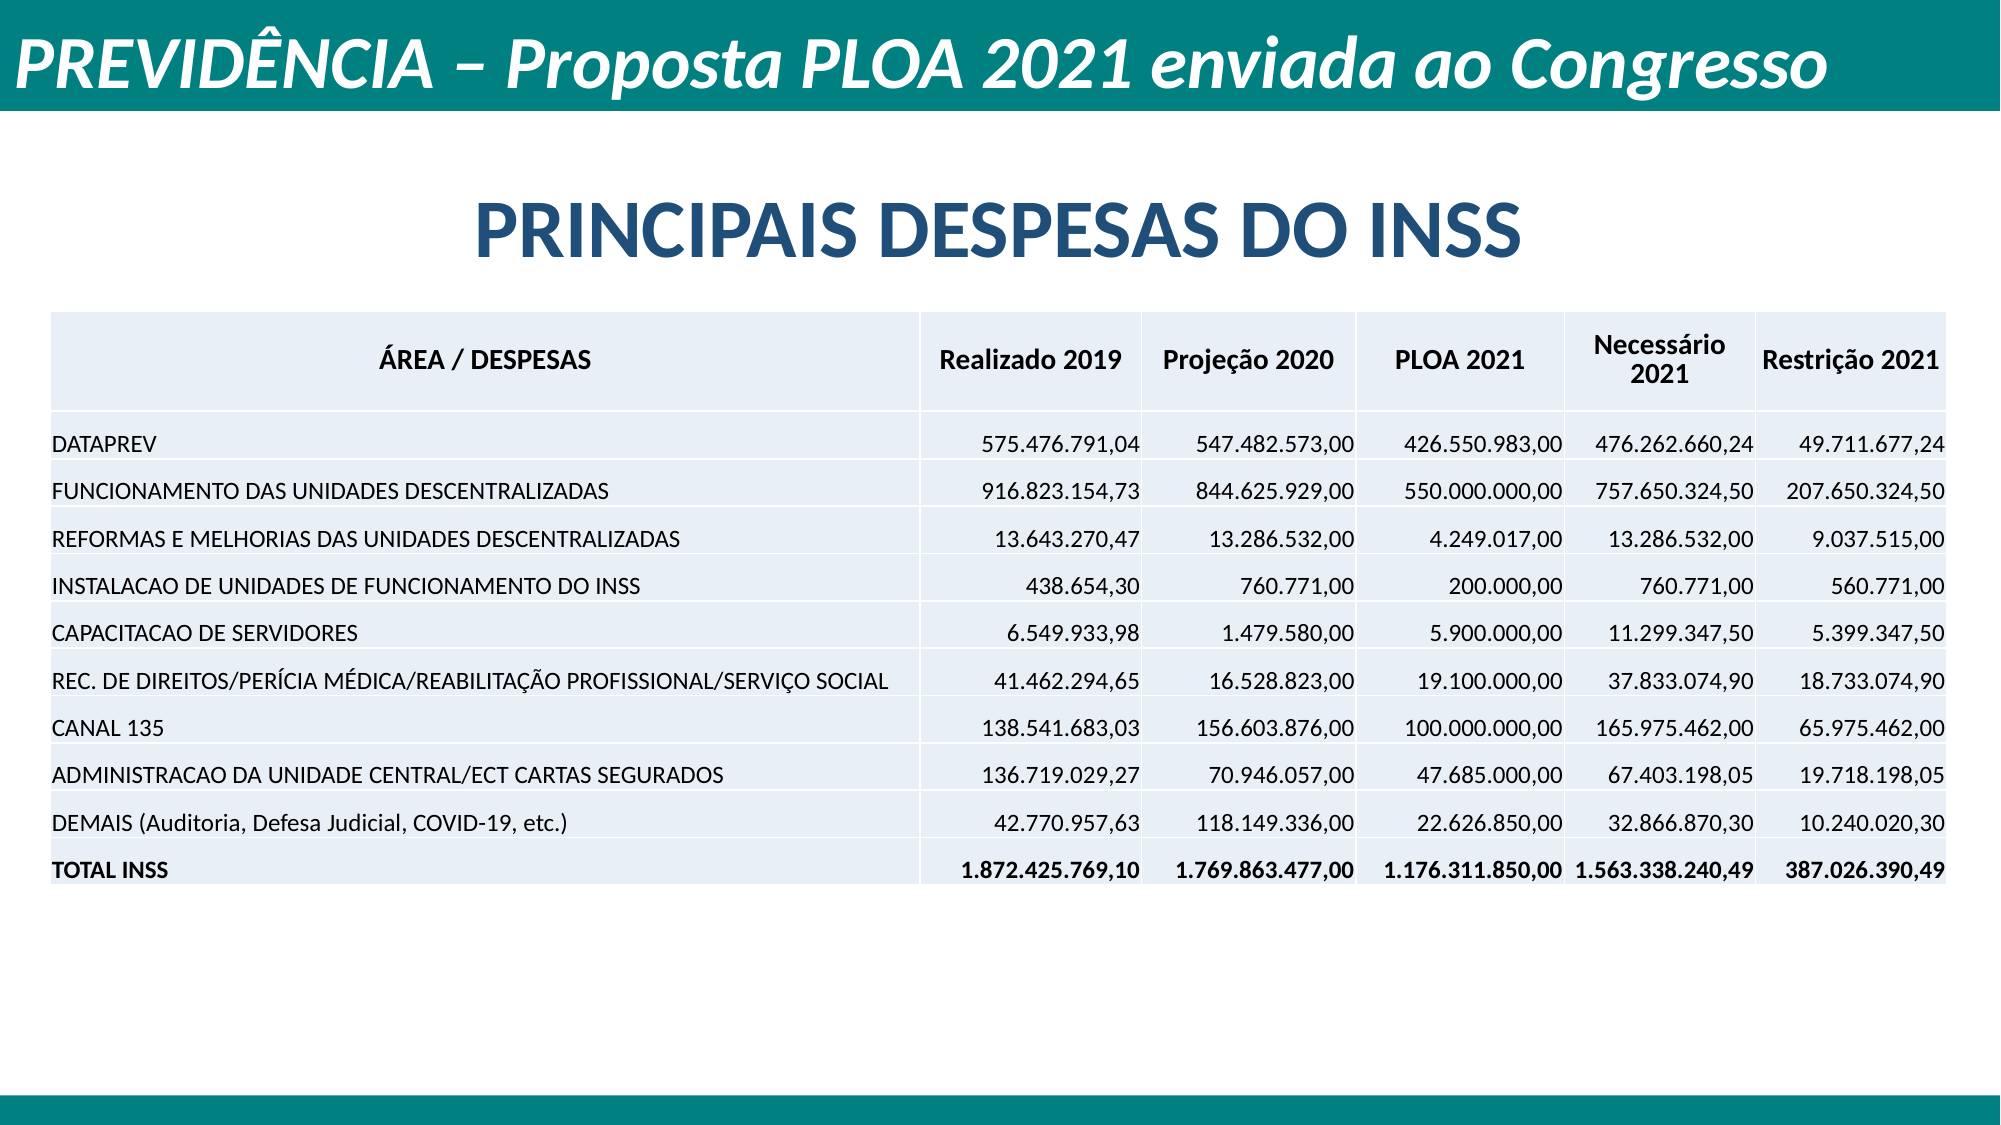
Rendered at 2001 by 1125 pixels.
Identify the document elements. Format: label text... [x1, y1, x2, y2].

table_cell 16.528.823,00 [1142, 649, 1355, 695]
table_cell 13.286.532,00 [1142, 507, 1355, 553]
table_header Projeção 2020 [1142, 312, 1355, 410]
table_cell 32.866.870,30 [1565, 791, 1755, 837]
table_cell 49.711.677,24 [1756, 412, 1946, 458]
table_header Restrição 2021 [1756, 312, 1946, 410]
table_cell 1.479.580,00 [1142, 602, 1355, 647]
table_cell FUNCIONAMENTO DAS UNIDADES DESCENTRALIZADAS [51, 460, 919, 505]
table_cell 6.549.933,98 [921, 602, 1141, 647]
table_cell 426.550.983,00 [1357, 412, 1564, 458]
table_cell 207.650.324,50 [1756, 460, 1946, 505]
table_cell 18.733.074,90 [1756, 649, 1946, 695]
table_cell 5.399.347,50 [1756, 602, 1946, 647]
table_cell 118.149.336,00 [1142, 791, 1355, 837]
table_header Necessário 2021 [1565, 312, 1755, 410]
table_cell 5.900.000,00 [1357, 602, 1564, 647]
table_cell 760.771,00 [1142, 554, 1355, 600]
table_cell 136.719.029,27 [921, 744, 1141, 789]
table_cell 67.403.198,05 [1565, 744, 1755, 789]
table_cell 47.685.000,00 [1357, 744, 1564, 789]
table_cell INSTALACAO DE UNIDADES DE FUNCIONAMENTO DO INSS [51, 554, 919, 600]
table_cell 550.000.000,00 [1357, 460, 1564, 505]
table_header ÁREA / DESPESAS [51, 312, 919, 410]
table_cell 560.771,00 [1756, 554, 1946, 600]
table_cell 476.262.660,24 [1565, 412, 1755, 458]
table_cell 100.000.000,00 [1357, 696, 1564, 742]
table_cell CAPACITACAO DE SERVIDORES [51, 602, 919, 647]
table_cell 1.769.863.477,00 [1142, 838, 1355, 884]
table_cell CANAL 135 [51, 696, 919, 742]
table_cell 42.770.957,63 [921, 791, 1141, 837]
table_header PLOA 2021 [1357, 312, 1564, 410]
table_cell 11.299.347,50 [1565, 602, 1755, 647]
table_cell TOTAL INSS [51, 838, 919, 884]
table_header Realizado 2019 [921, 312, 1141, 410]
table_cell 547.482.573,00 [1142, 412, 1355, 458]
table_cell 9.037.515,00 [1756, 507, 1946, 553]
table_cell 13.643.270,47 [921, 507, 1141, 553]
table_cell 760.771,00 [1565, 554, 1755, 600]
table_cell REC. DE DIREITOS/PERÍCIA MÉDICA/REABILITAÇÃO PROFISSIONAL/SERVIÇO SOCIAL [51, 649, 919, 695]
text_box PREVIDÊNCIA – Proposta PLOA 2021 enviada ao Congresso [0, 0, 2000, 111]
table_cell 438.654,30 [921, 554, 1141, 600]
table_cell 916.823.154,73 [921, 460, 1141, 505]
table_cell 156.603.876,00 [1142, 696, 1355, 742]
table_cell 200.000,00 [1357, 554, 1564, 600]
text_box PRINCIPAIS DESPESAS DO INSS [139, 184, 1858, 264]
table_cell DEMAIS (Auditoria, Defesa Judicial, COVID-19, etc.) [51, 791, 919, 837]
table_cell 757.650.324,50 [1565, 460, 1755, 505]
table_cell 1.176.311.850,00 [1357, 838, 1564, 884]
table_cell 138.541.683,03 [921, 696, 1141, 742]
table_cell 1.563.338.240,49 [1565, 838, 1755, 884]
table_cell 70.946.057,00 [1142, 744, 1355, 789]
table_cell 65.975.462,00 [1756, 696, 1946, 742]
table_cell DATAPREV [51, 412, 919, 458]
table_cell 387.026.390,49 [1756, 838, 1946, 884]
table_cell ADMINISTRACAO DA UNIDADE CENTRAL/ECT CARTAS SEGURADOS [51, 744, 919, 789]
table_cell 22.626.850,00 [1357, 791, 1564, 837]
table_cell 13.286.532,00 [1565, 507, 1755, 553]
table_cell 41.462.294,65 [921, 649, 1141, 695]
table_cell 10.240.020,30 [1756, 791, 1946, 837]
table_cell 844.625.929,00 [1142, 460, 1355, 505]
table_cell 37.833.074,90 [1565, 649, 1755, 695]
table_cell 4.249.017,00 [1357, 507, 1564, 553]
table_cell 1.872.425.769,10 [921, 838, 1141, 884]
table_cell 19.100.000,00 [1357, 649, 1564, 695]
table_cell 575.476.791,04 [921, 412, 1141, 458]
table_cell 19.718.198,05 [1756, 744, 1946, 789]
table_cell 165.975.462,00 [1565, 696, 1755, 742]
table_cell REFORMAS E MELHORIAS DAS UNIDADES DESCENTRALIZADAS [51, 507, 919, 553]
text_box [0, 1095, 2000, 1125]
